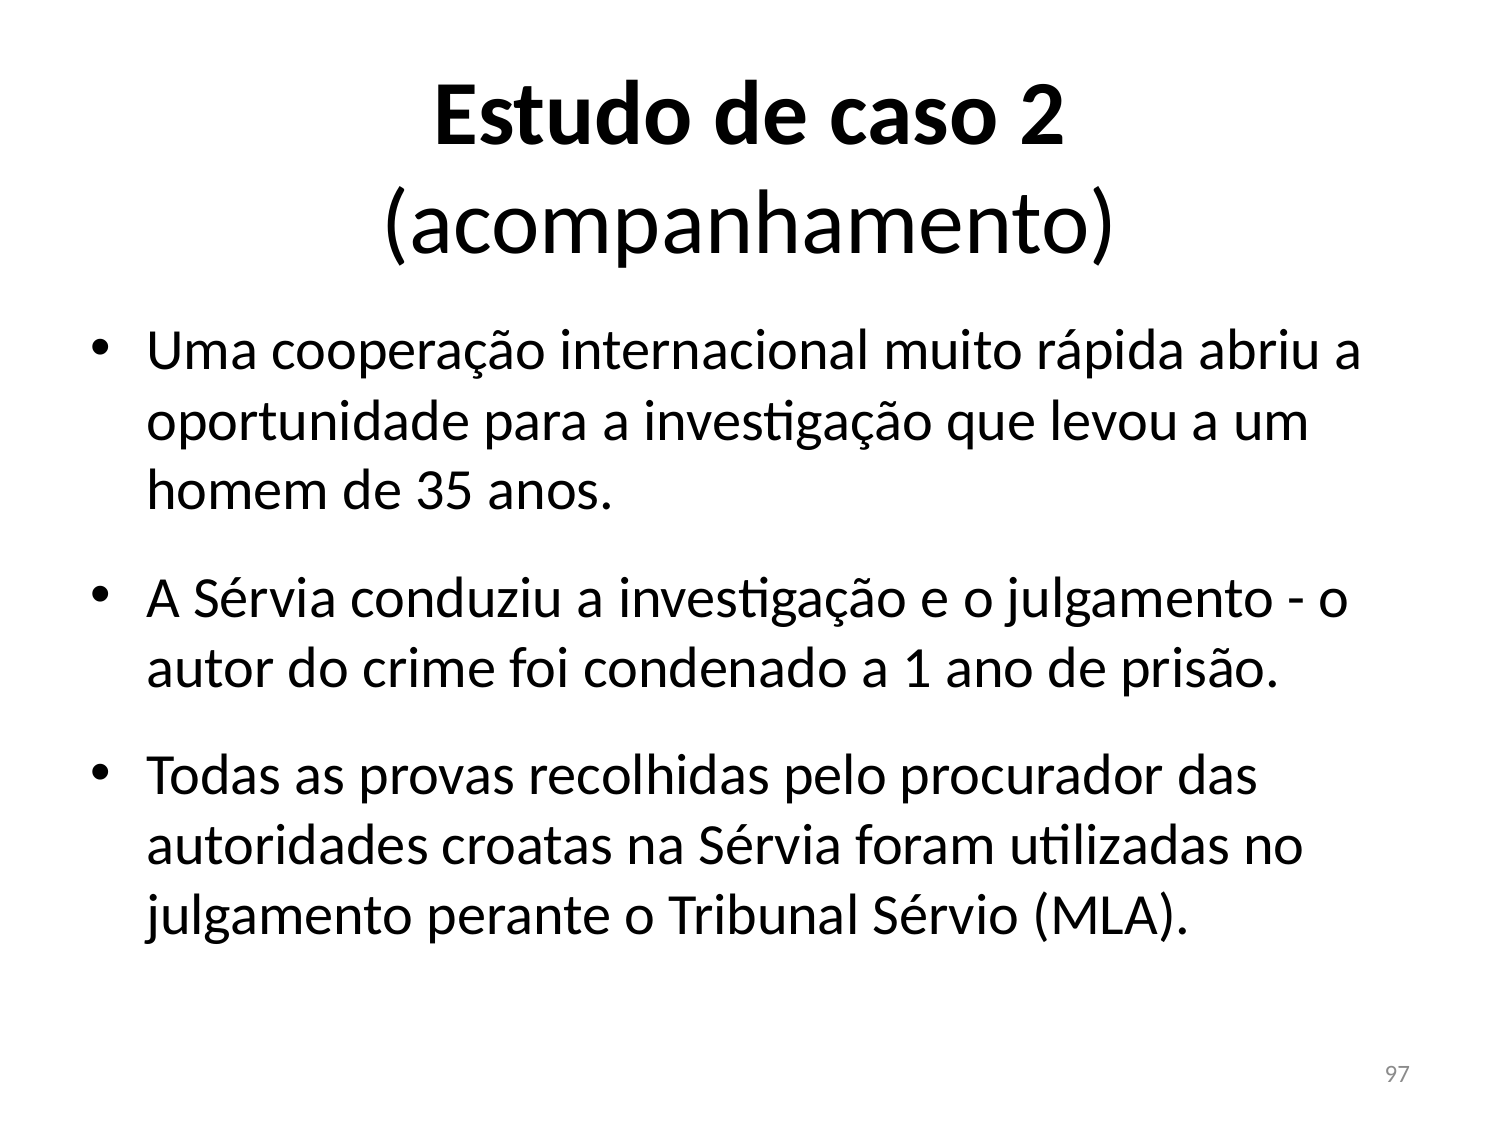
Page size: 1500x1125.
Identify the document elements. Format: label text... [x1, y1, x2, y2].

title Estudo de caso 2 (acompanhamento) [75, 45, 1425, 187]
slide_number 97 [1074, 1042, 1425, 1103]
list Uma cooperação internacional muito rápida abriu a oportunidade para a investigação que levou a um homem de 35 anos. A Sérvia conduziu a investigação e o julgamento - o autor do crime foi condenado a 1 ano de prisão. Todas as provas recolhidas pelo procurador das autoridades croatas na Sérvia foram utilizadas no julgamento perante o Tribunal Sérvio (MLA). [75, 304, 1425, 1051]
